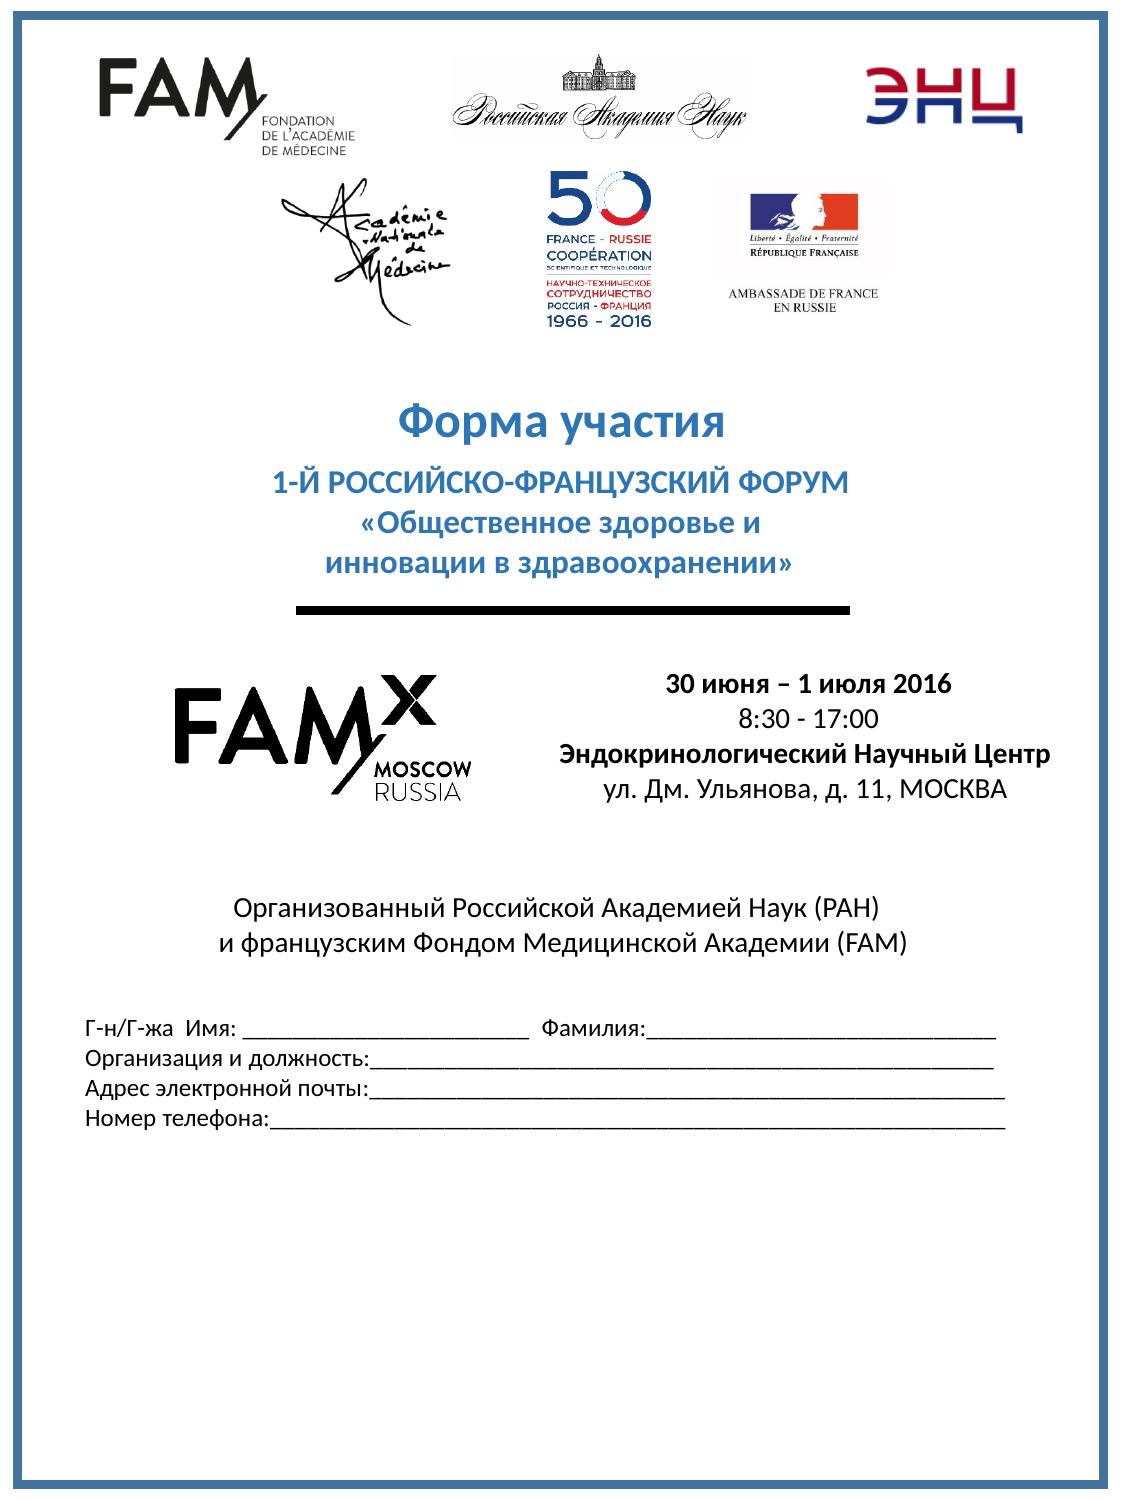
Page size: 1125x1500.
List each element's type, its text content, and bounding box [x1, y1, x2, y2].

picture [451, 54, 747, 140]
text_box Организованный Российской Академией Наук (РАН) и французским Фондом Медицинской Академии (FAM) [180, 881, 940, 966]
text_box [16, 14, 1105, 1486]
picture [547, 171, 651, 327]
picture [865, 65, 1024, 136]
picture [75, 34, 452, 327]
text_box Г-н/Г-жа Имя: _______________________ Фамилия:____________________________ Организация и должность:__________________________________________________ Адрес электронной почты:___________________________________________________ Номер телефонa:___________________________________________________________ [70, 1003, 1050, 1139]
text_box 30 июня – 1 июля 2016 8:30 - 17:00 Эндокринологический Научный Центр ул. Дм. Ульянова, д. 11, МОСКВА [526, 657, 1091, 812]
picture [175, 675, 471, 802]
picture [713, 177, 890, 365]
